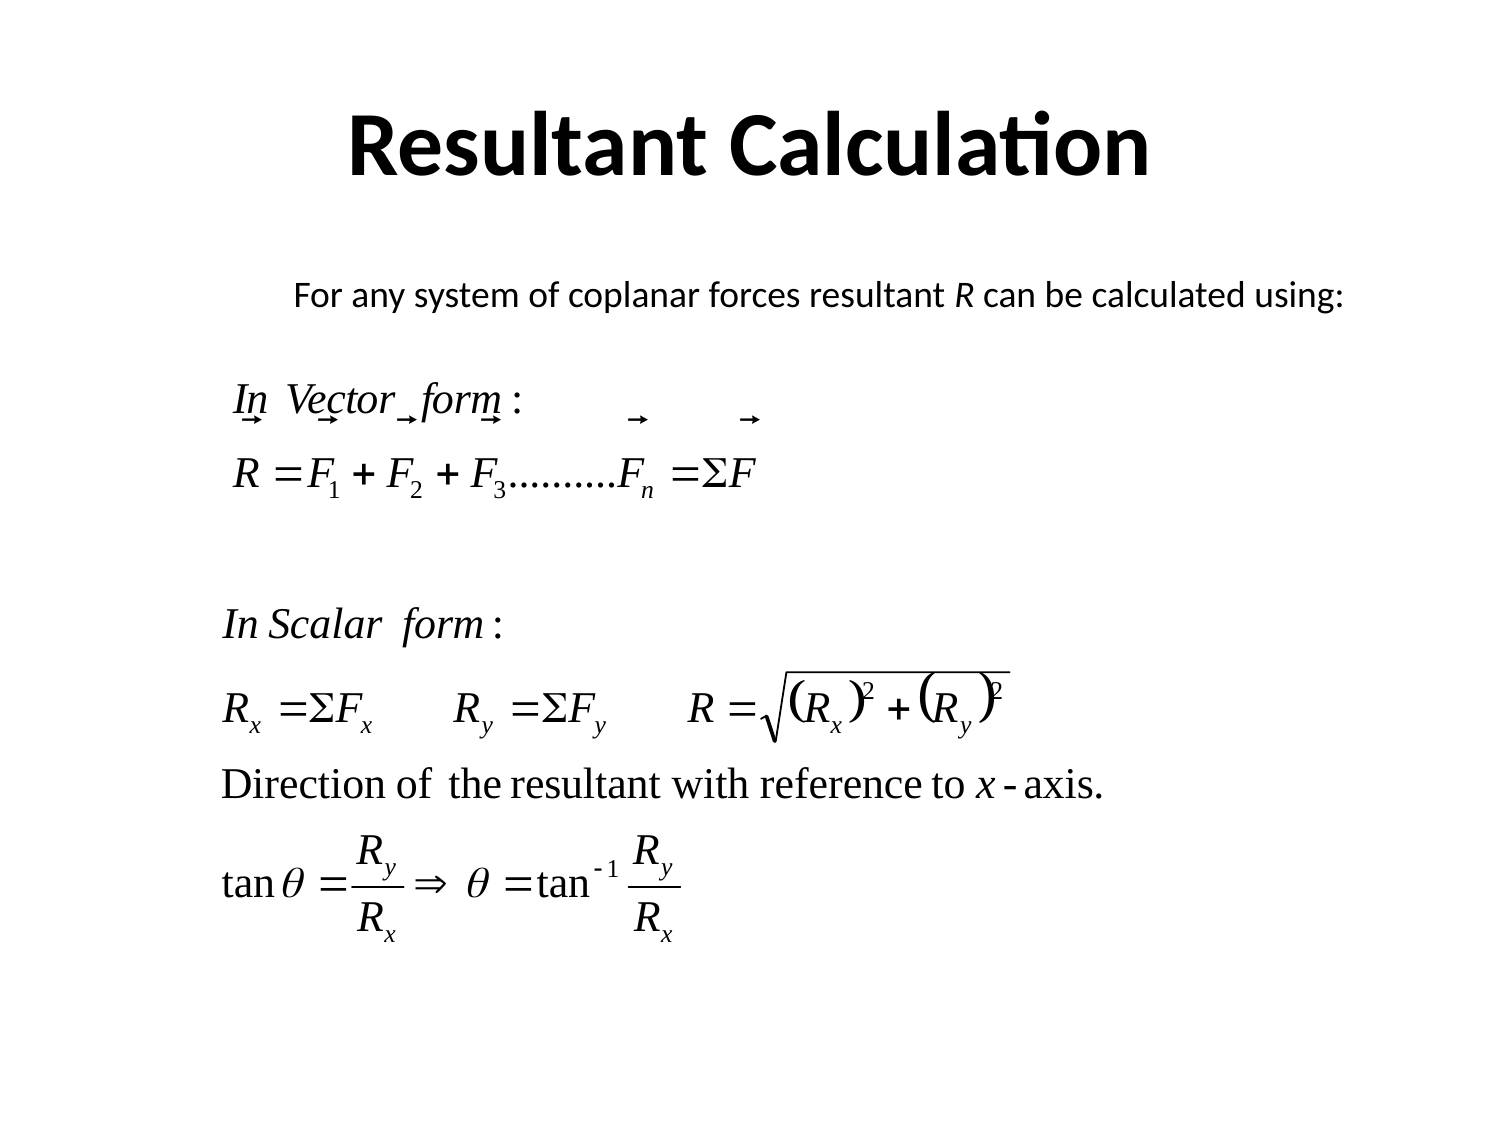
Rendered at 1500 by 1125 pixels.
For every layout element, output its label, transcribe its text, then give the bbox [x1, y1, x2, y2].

text_box For any system of coplanar forces resultant R can be calculated using: [278, 262, 1361, 323]
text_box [213, 599, 1111, 952]
title Resultant Calculation [75, 45, 1425, 233]
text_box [224, 374, 767, 507]
